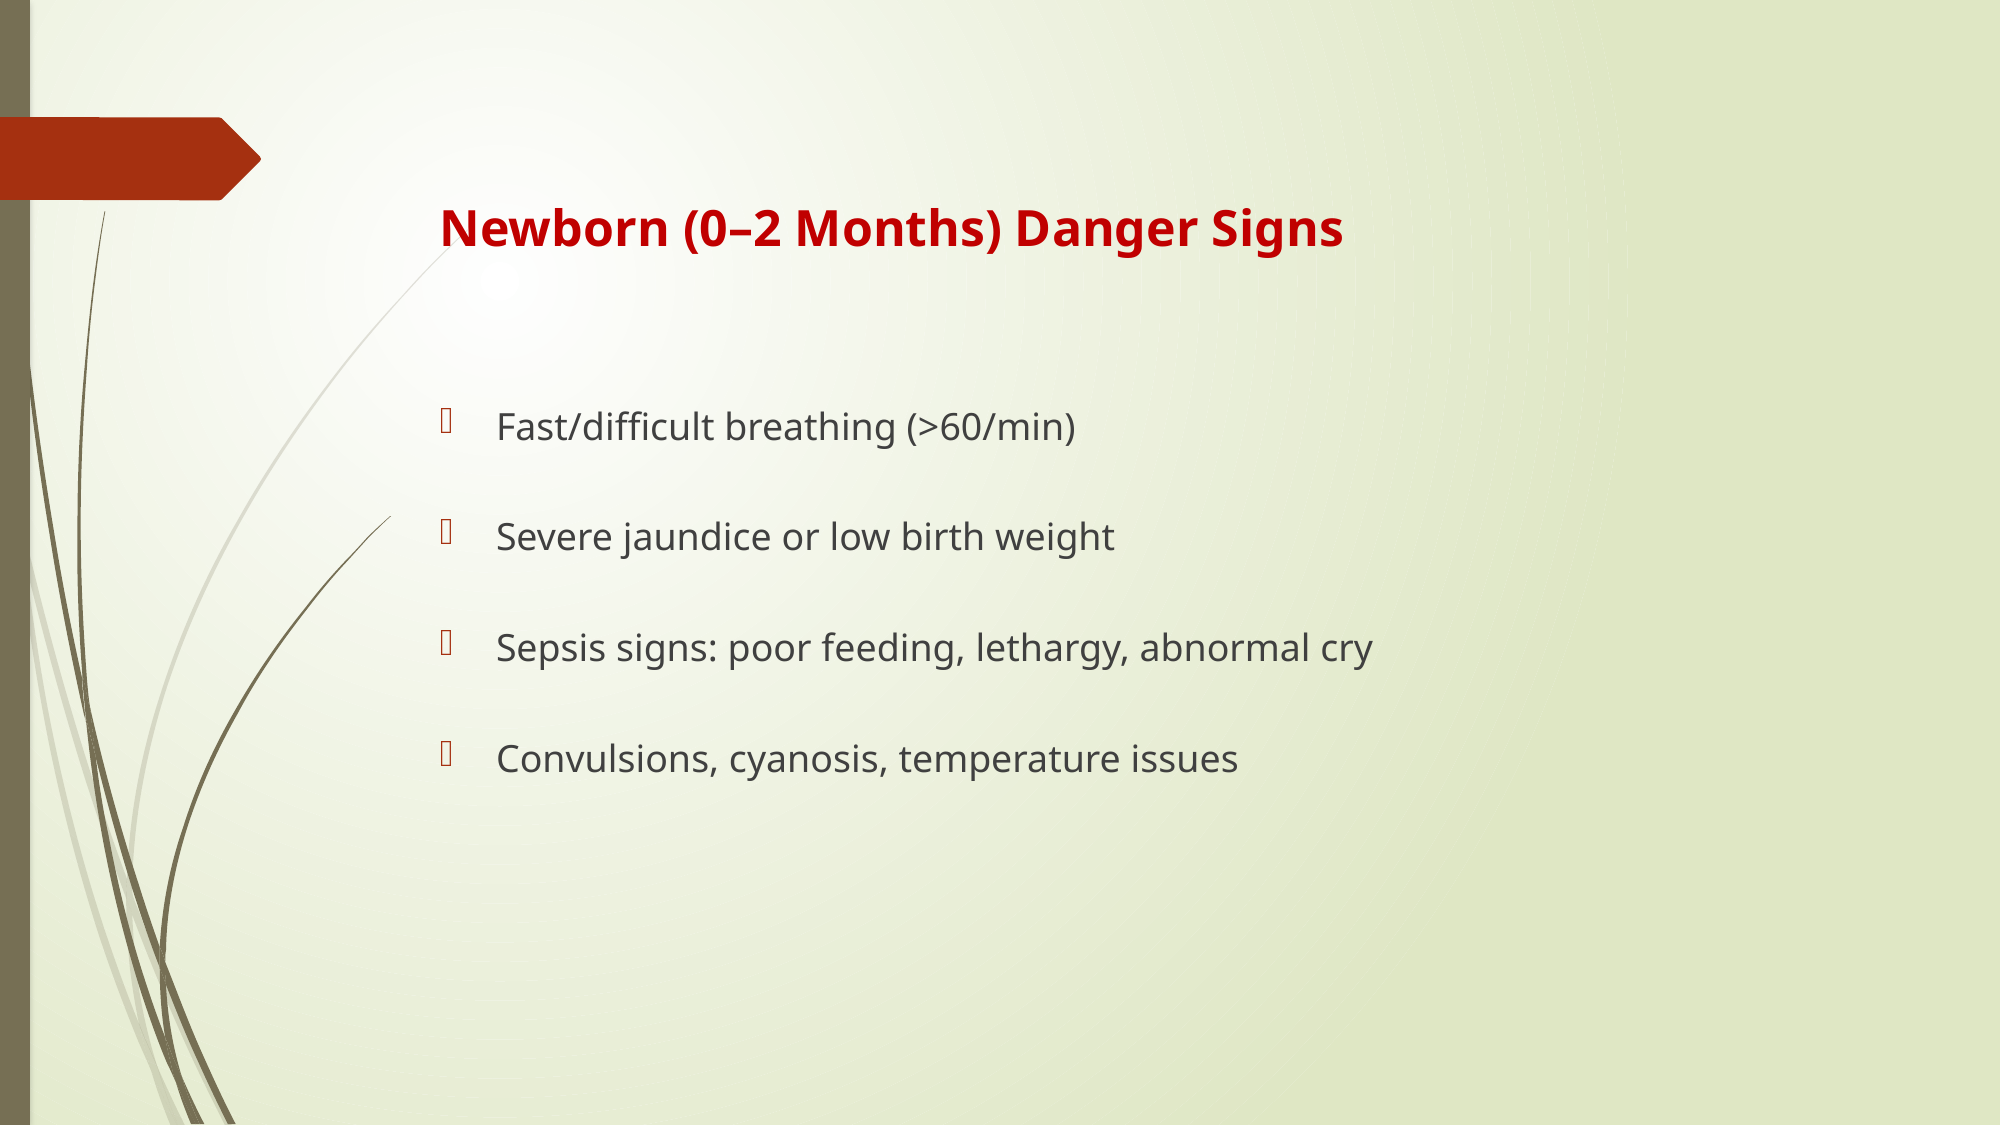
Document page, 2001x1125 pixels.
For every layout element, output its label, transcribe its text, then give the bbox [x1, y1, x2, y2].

list Fast/difficult breathing (>60/min) Severe jaundice or low birth weight Sepsis signs: poor feeding, lethargy, abnormal cry Convulsions, cyanosis, temperature issues [424, 350, 1888, 970]
title Newborn (0–2 Months) Danger Signs [424, 189, 1887, 350]
